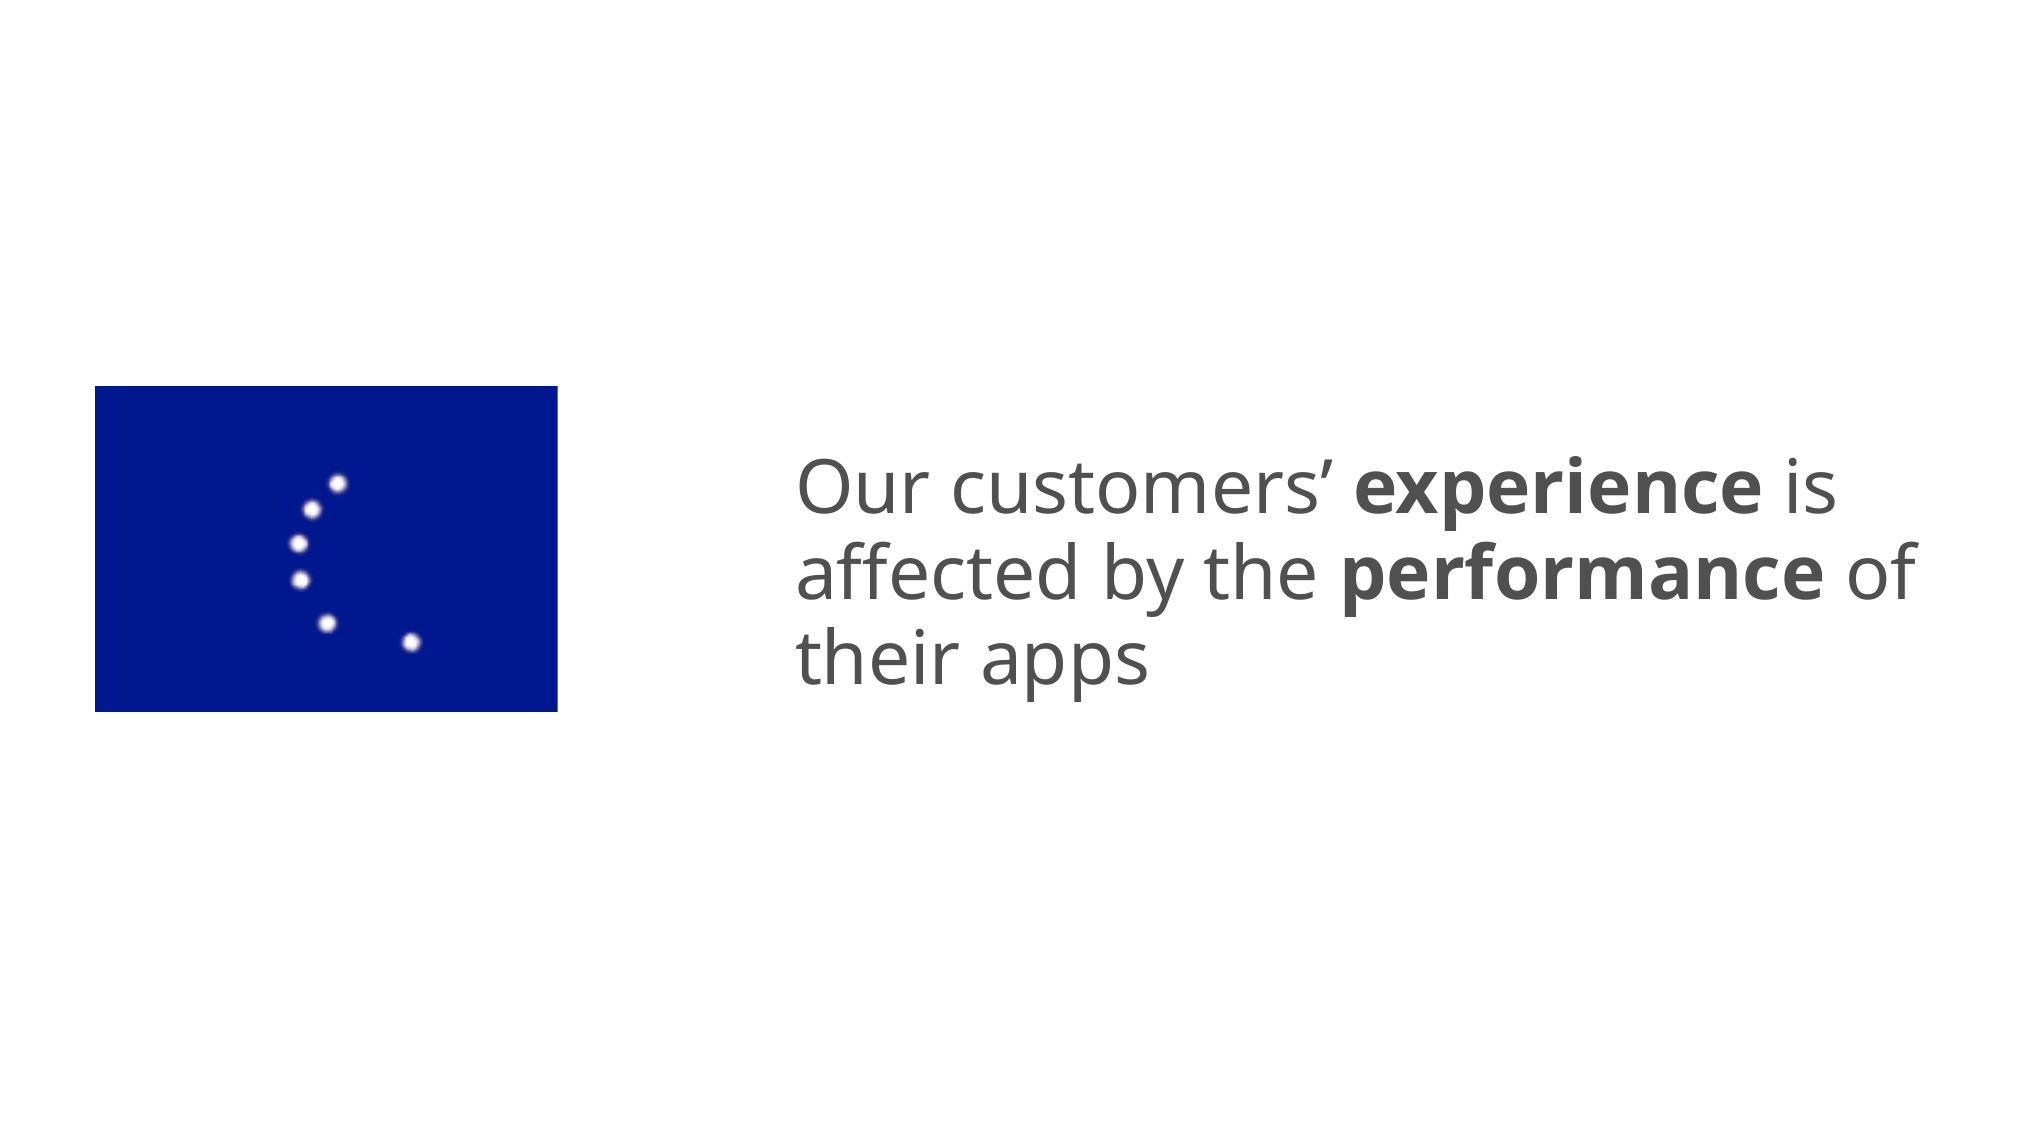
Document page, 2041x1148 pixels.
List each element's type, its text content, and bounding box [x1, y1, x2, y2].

picture [94, 385, 558, 712]
list Our customers’ experience is affected by the performance of their apps [795, 498, 1996, 649]
